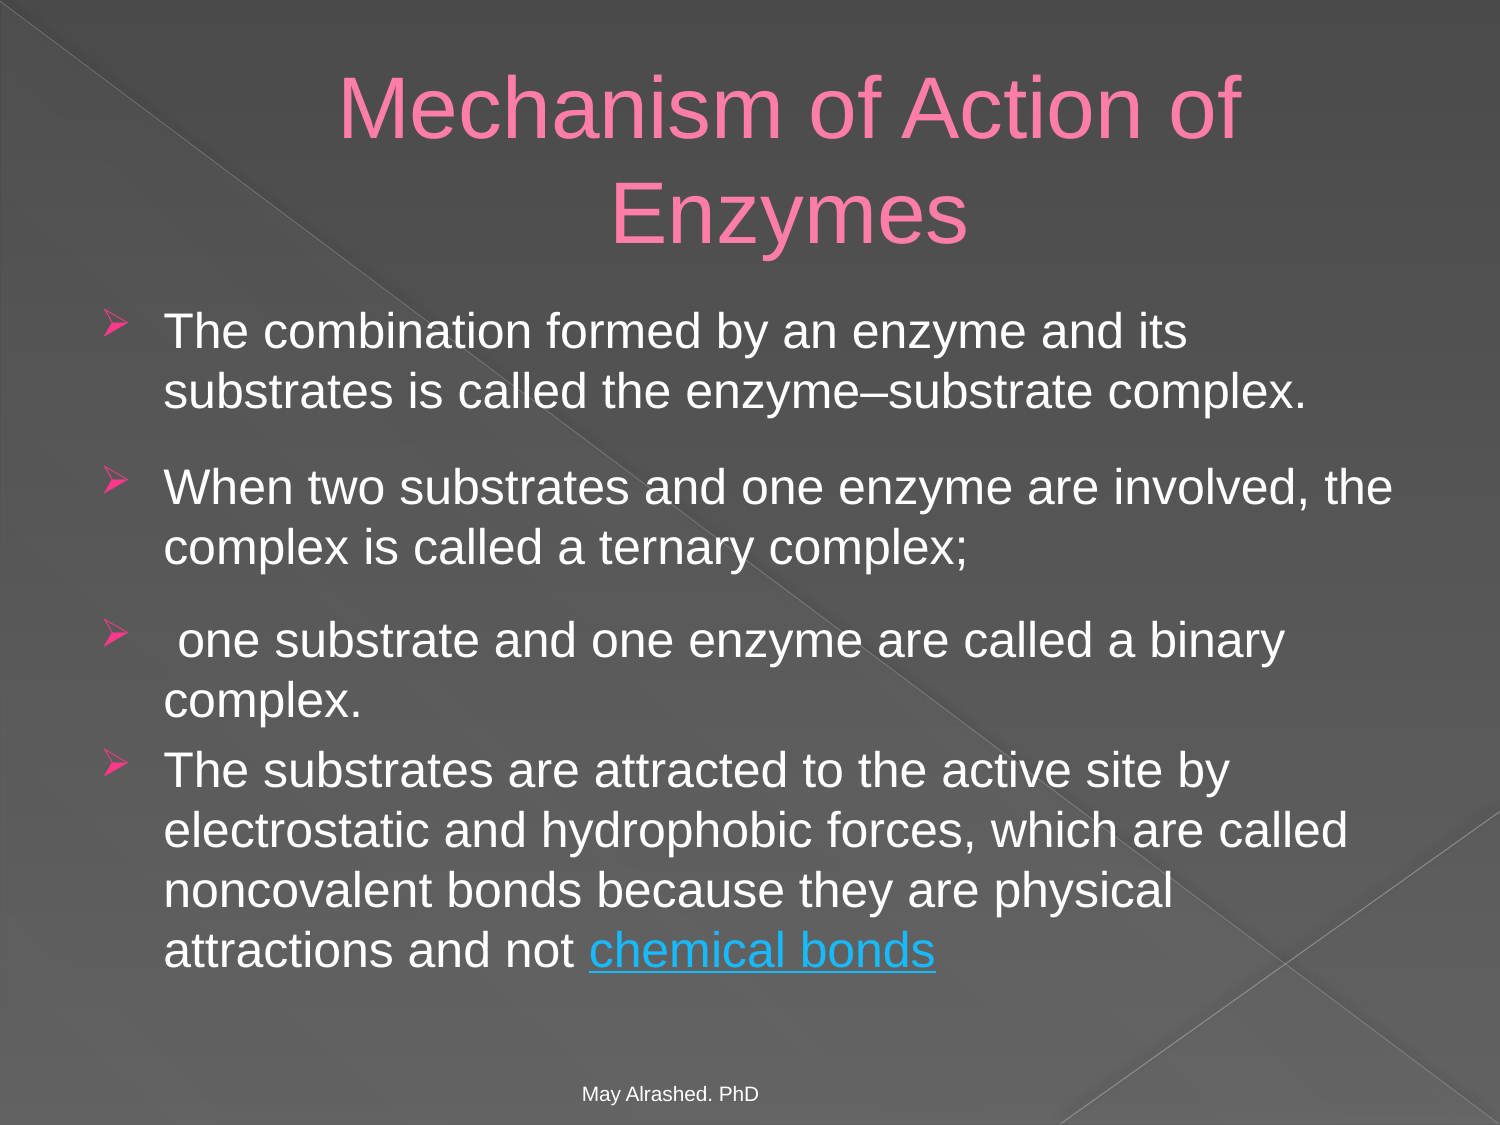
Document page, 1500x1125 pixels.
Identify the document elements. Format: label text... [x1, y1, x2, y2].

list The combination formed by an enzyme and its substrates is called the enzyme–substrate complex. When two substrates and one enzyme are involved, the complex is called a ternary complex; one substrate and one enzyme are called a binary complex. The substrates are attracted to the active site by electrostatic and hydrophobic forces, which are called noncovalent bonds because they are physical attractions and not chemical bonds [75, 290, 1425, 1041]
title Mechanism of Action of Enzymes [75, 41, 1425, 272]
footer May Alrashed. PhD [75, 1063, 774, 1113]
